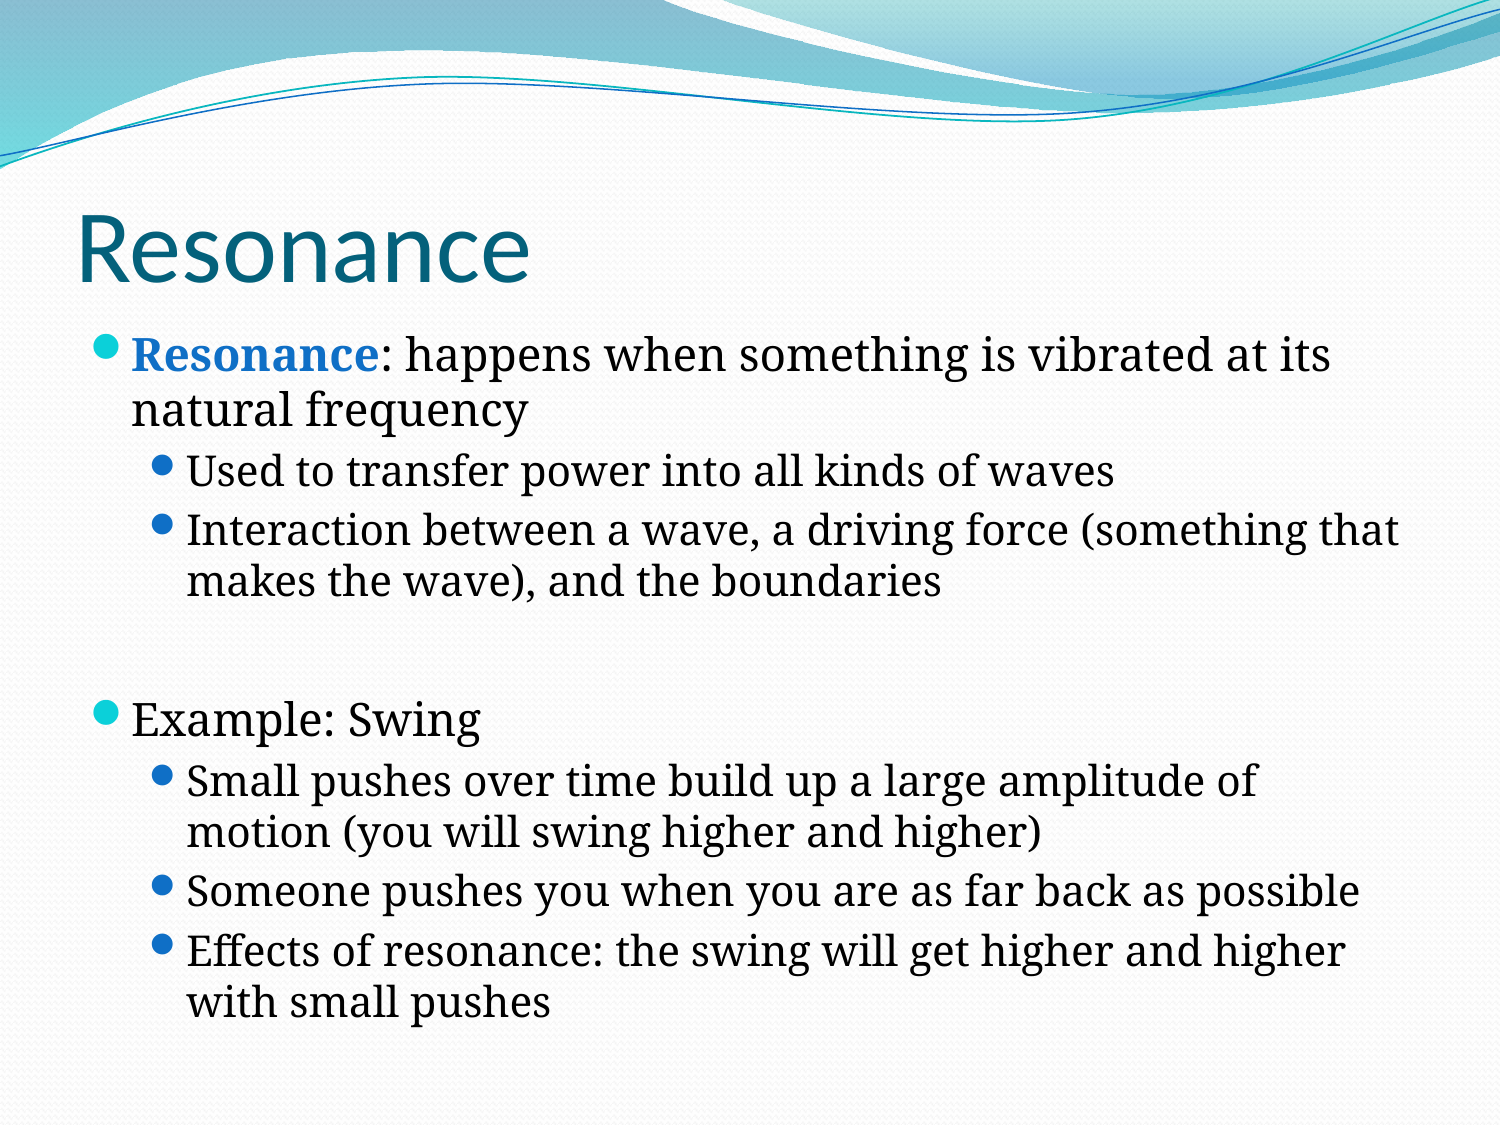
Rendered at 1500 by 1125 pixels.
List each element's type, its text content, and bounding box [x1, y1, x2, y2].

title Resonance [75, 115, 1425, 303]
list Resonance: happens when something is vibrated at its natural frequency Used to transfer power into all kinds of waves Interaction between a wave, a driving force (something that makes the wave), and the boundaries Example: Swing Small pushes over time build up a large amplitude of motion (you will swing higher and higher) Someone pushes you when you are as far back as possible Effects of resonance: the swing will get higher and higher with small pushes [75, 317, 1425, 1038]
